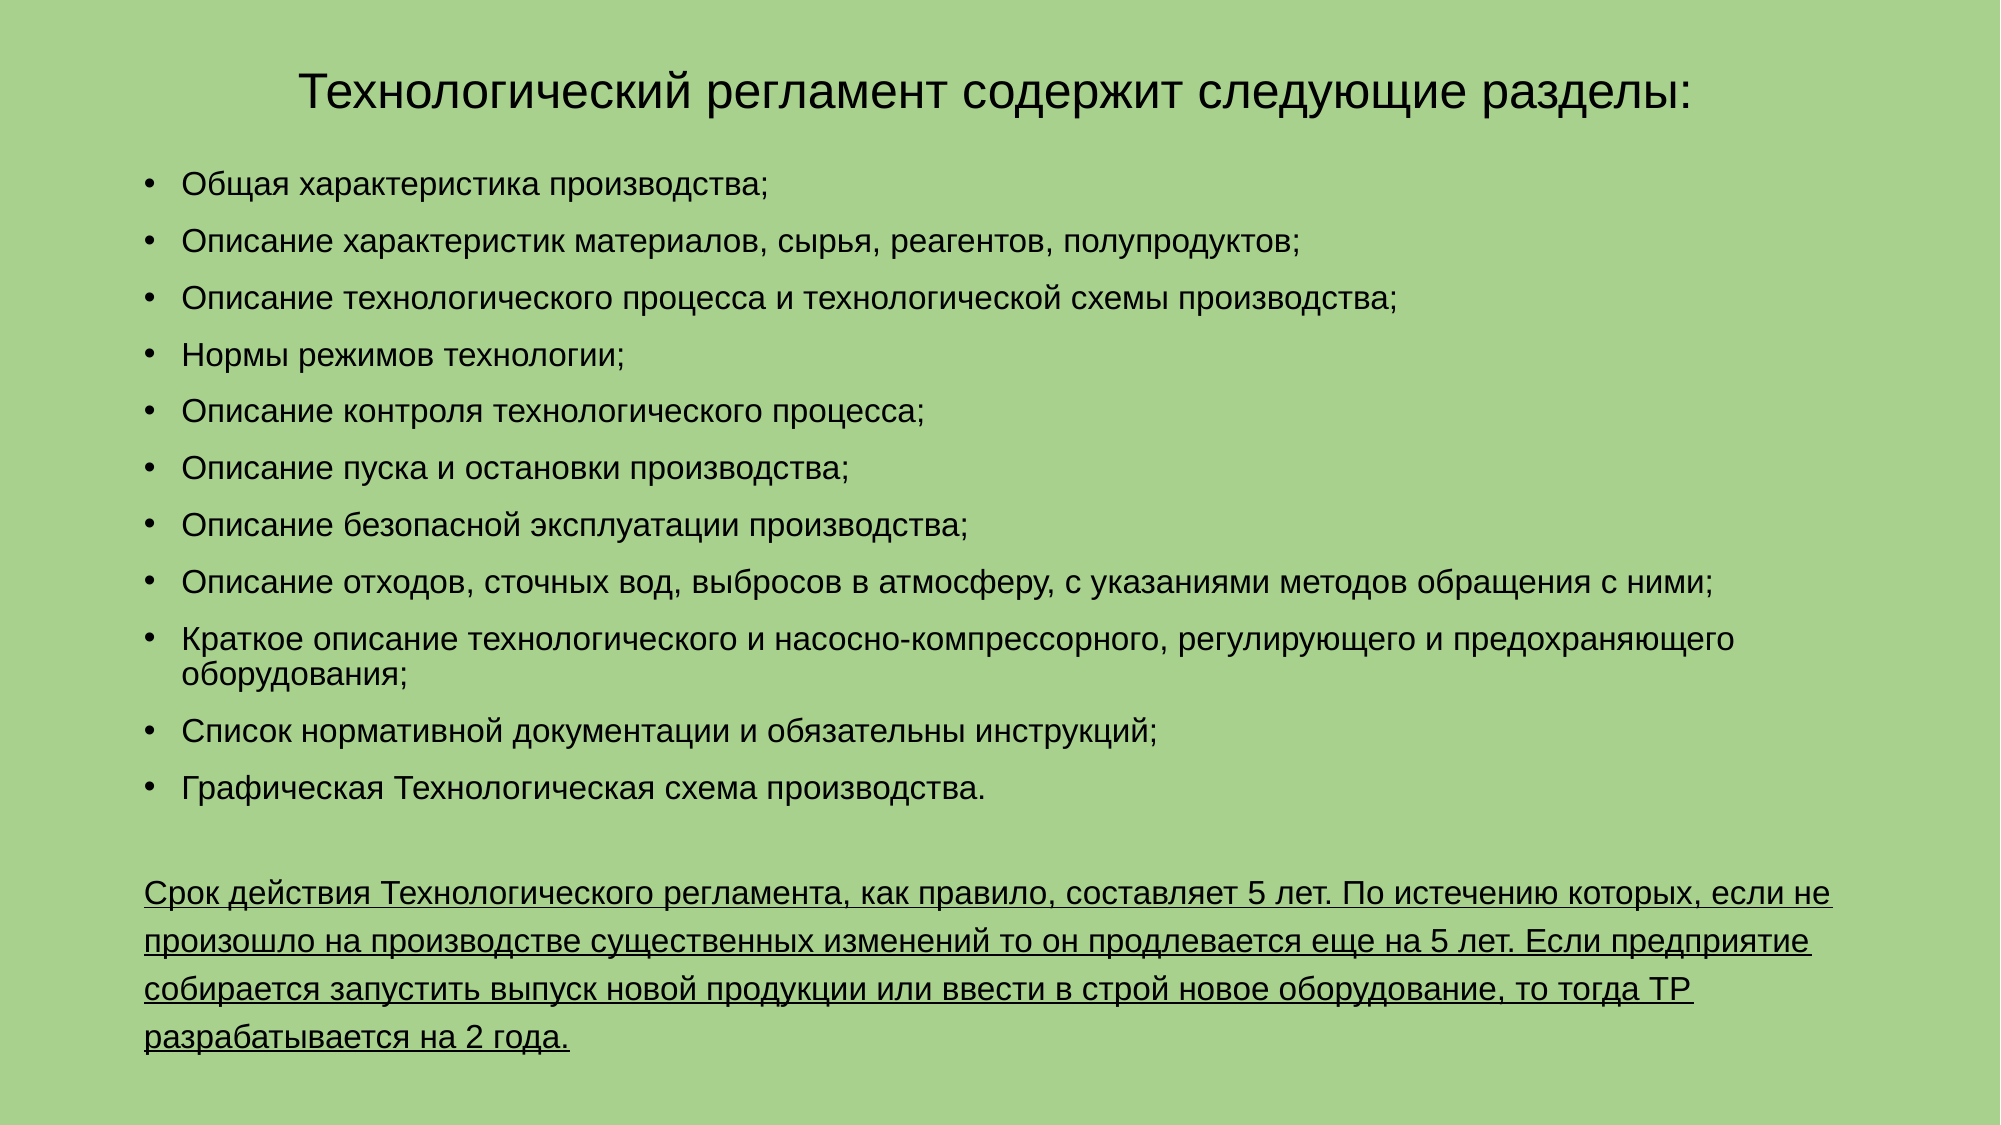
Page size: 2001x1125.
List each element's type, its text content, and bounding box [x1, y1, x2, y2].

list Общая характеристика производства; Описание характеристик материалов, сырья, реагентов, полупродуктов; Описание технологического процесса и технологической схемы производства; Нормы режимов технологии; Описание контроля технологического процесса; Описание пуска и остановки производства; Описание безопасной эксплуатации производства; Описание отходов, сточных вод, выбросов в атмосферу, с указаниями методов обращения с ними; Краткое описание технологического и насосно-компрессорного, регулирующего и предохраняющего оборудования; Список нормативной документации и обязательны инструкций; Графическая Технологическая схема производства. Срок действия Технологического регламента, как правило, составляет 5 лет. По истечению которых, если не произошло на производстве существенных изменений то он продлевается еще на 5 лет. Если предприятие собирается запустить выпуск новой продукции или ввести в строй новое оборудование, то тогда ТР разрабатывается на 2 года. [129, 159, 1863, 1105]
title Технологический регламент содержит следующие разделы: [129, 38, 1863, 147]
